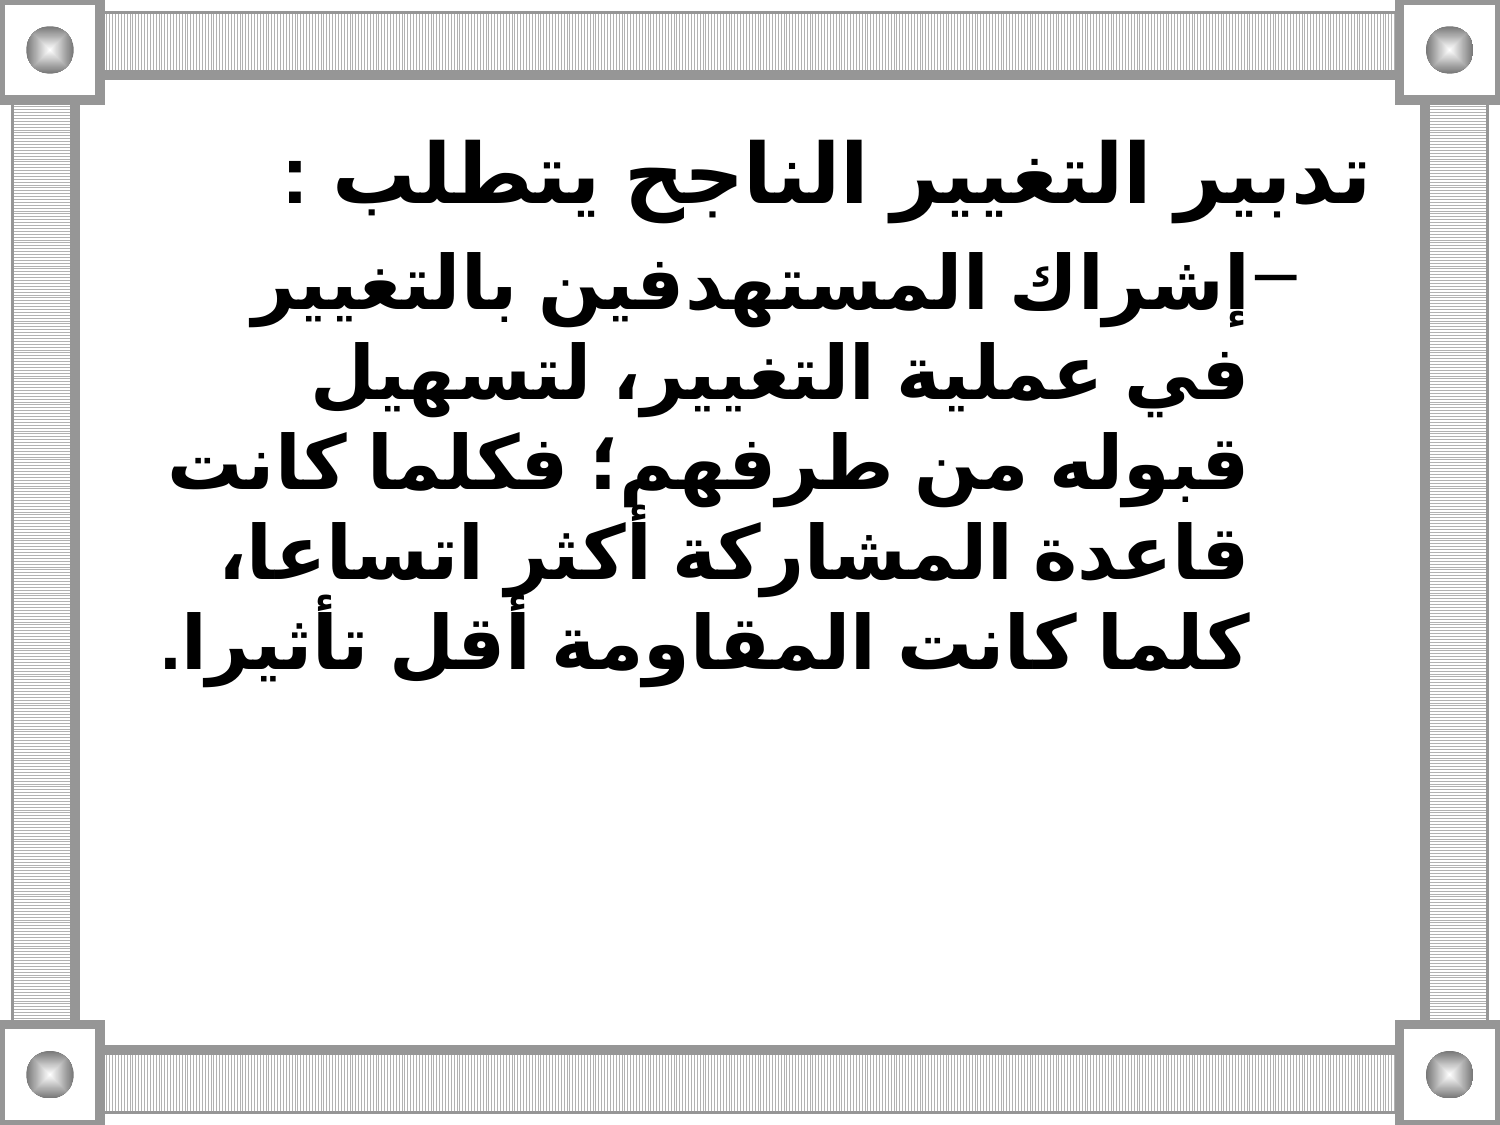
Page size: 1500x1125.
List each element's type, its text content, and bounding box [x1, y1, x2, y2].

list تدبير التغيير الناجح يتطلب : إشراك المستهدفين بالتغيير في عملية التغيير، لتسهيل قبوله من طرفهم؛ فكلما كانت قاعدة المشاركة أكثر اتساعا، كلما كانت المقاومة أقل تأثيرا. [112, 112, 1388, 1000]
